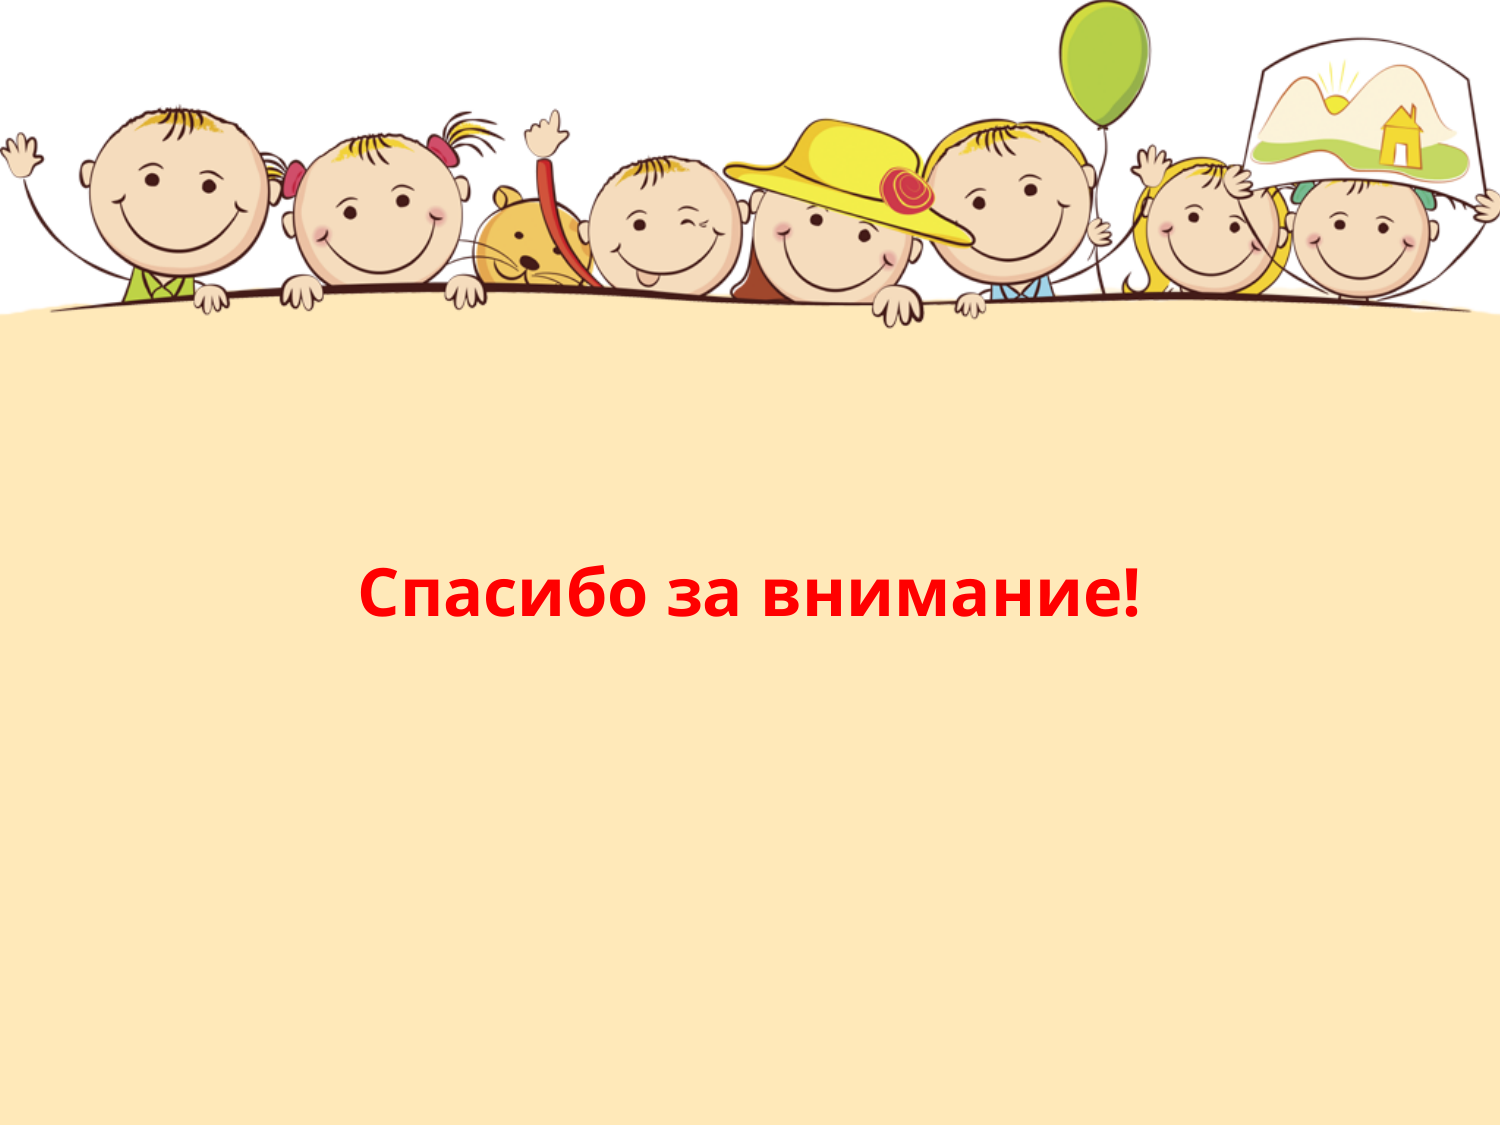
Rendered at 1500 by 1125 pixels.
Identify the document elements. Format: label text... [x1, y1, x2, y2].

picture [0, 0, 1500, 1125]
list Спасибо за внимание! [74, 262, 1426, 1006]
